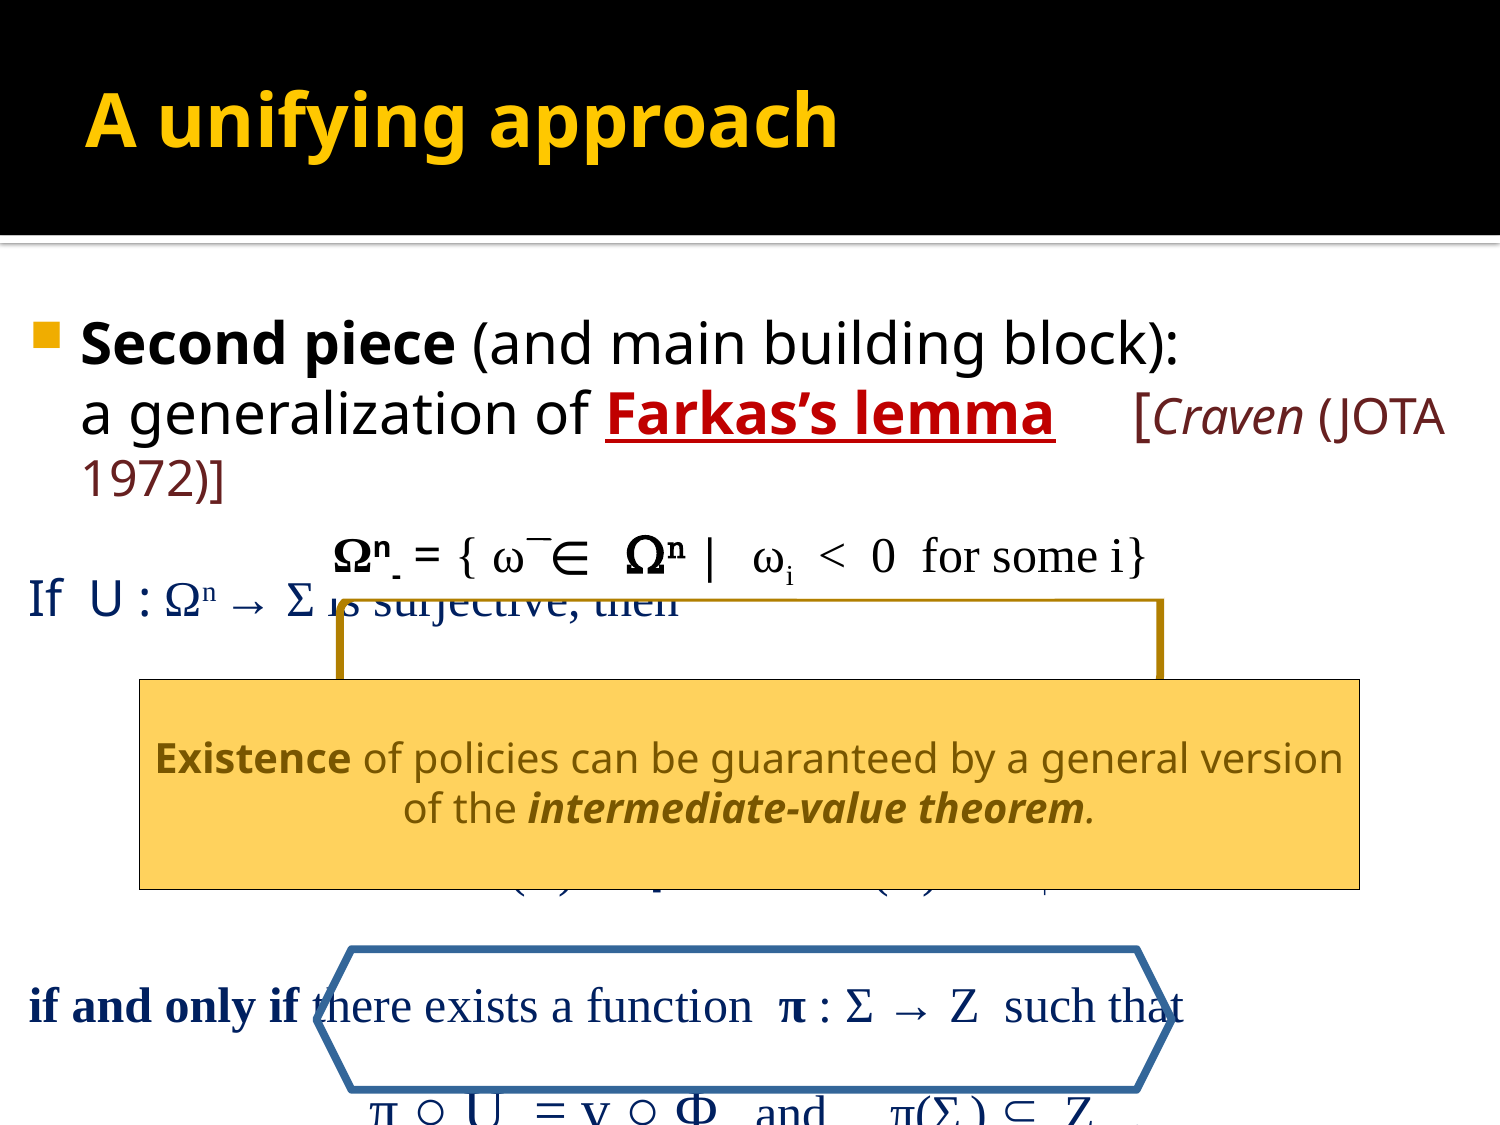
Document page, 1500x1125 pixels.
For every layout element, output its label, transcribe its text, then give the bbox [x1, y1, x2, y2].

text_box Existence of policies can be guaranteed by a general version of the intermediate-value theorem. [139, 679, 1360, 890]
list Second piece (and main building block): a generalization of Farkas’s lemma [Craven (JOTA 1972)] If U : Ωn → Σ is surjective, then U(ωi) = U(ωj) => v ○ Φ(ωi) = v ○ Φ(ωj), U(ω) ∊ Σ- => v ○ Φ(ω) ∊ Z+ if and only if there exists a function π : Σ → Z such that π ○ U = v ○ Φ and π(Σ-)  Z+ . [0, 290, 1500, 1079]
text_box Ωn- = { ω ∊ Ωn | ωi < 0 for some i} [318, 515, 1165, 599]
text_box [312, 945, 1176, 1094]
title A unifying approach [70, 23, 1418, 211]
text_box [335, 599, 1165, 679]
